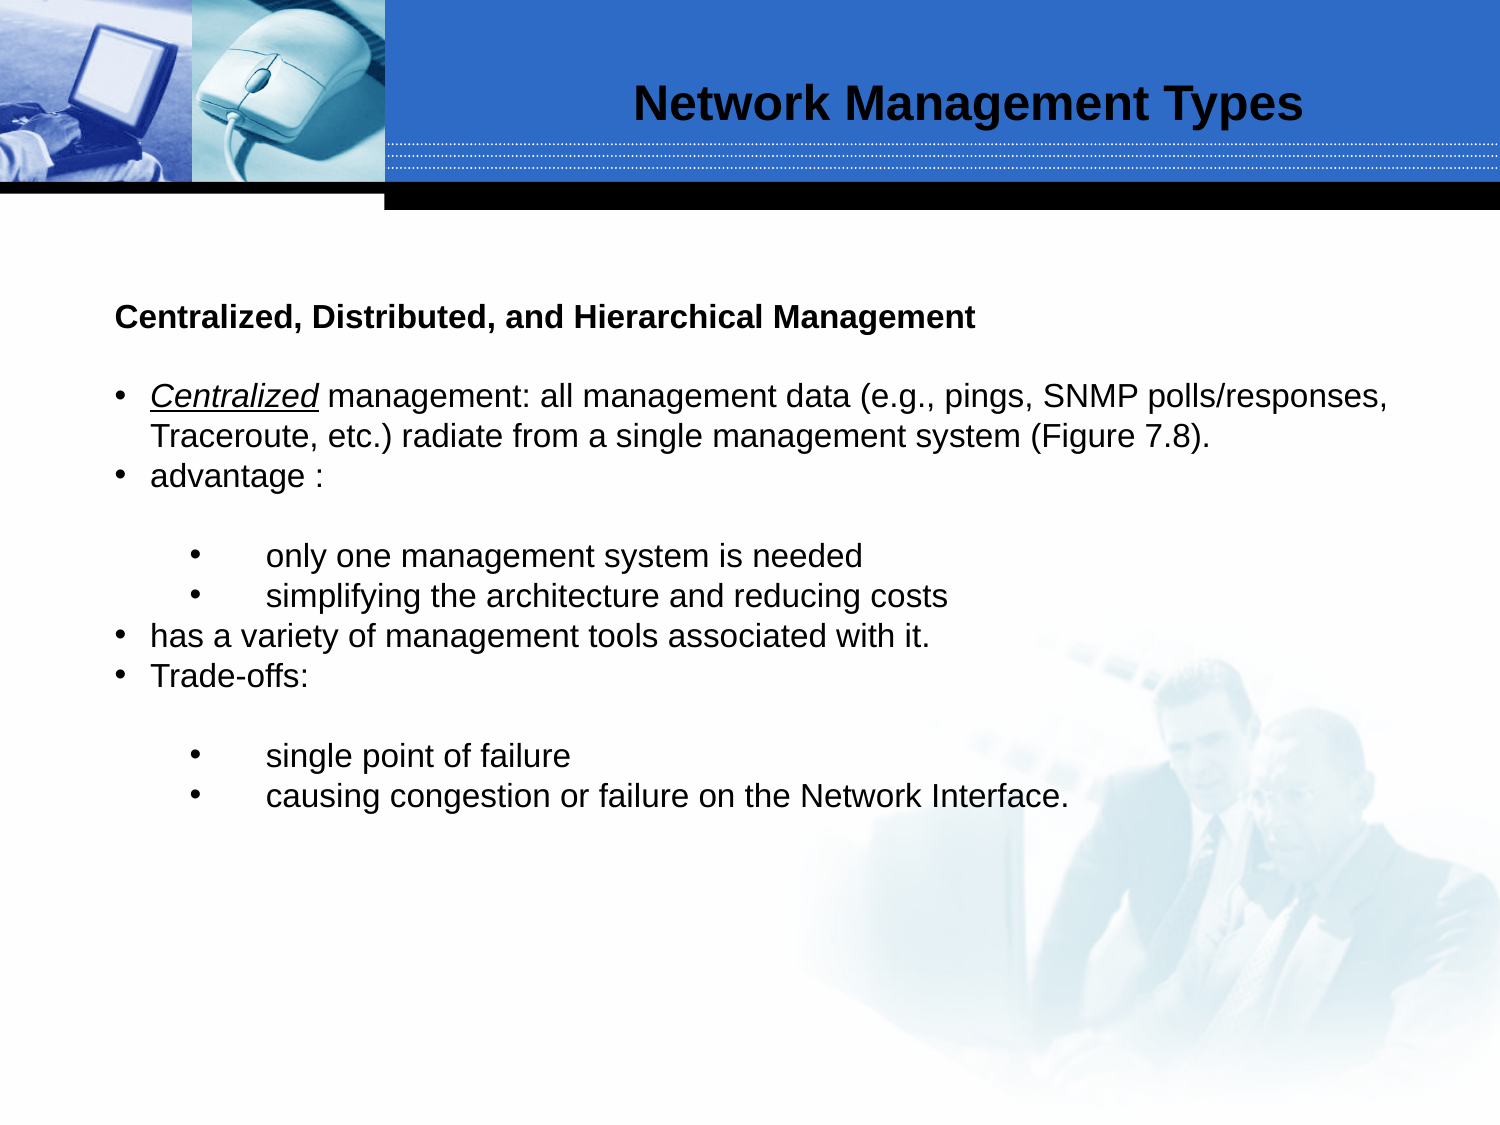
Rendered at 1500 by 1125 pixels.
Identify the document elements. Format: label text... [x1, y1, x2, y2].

picture [0, 0, 385, 181]
title Network Management Types [337, 62, 1500, 266]
picture [0, 194, 1500, 1125]
text_box Centralized, Distributed, and Hierarchical Management Centralized management: all management data (e.g., pings, SNMP polls/responses, Traceroute, etc.) radiate from a single management system (Figure 7.8). advantage : only one management system is needed simplifying the architecture and reducing costs has a variety of management tools associated with it. Trade-offs: single point of failure causing congestion or failure on the Network Interface. [99, 287, 1450, 822]
